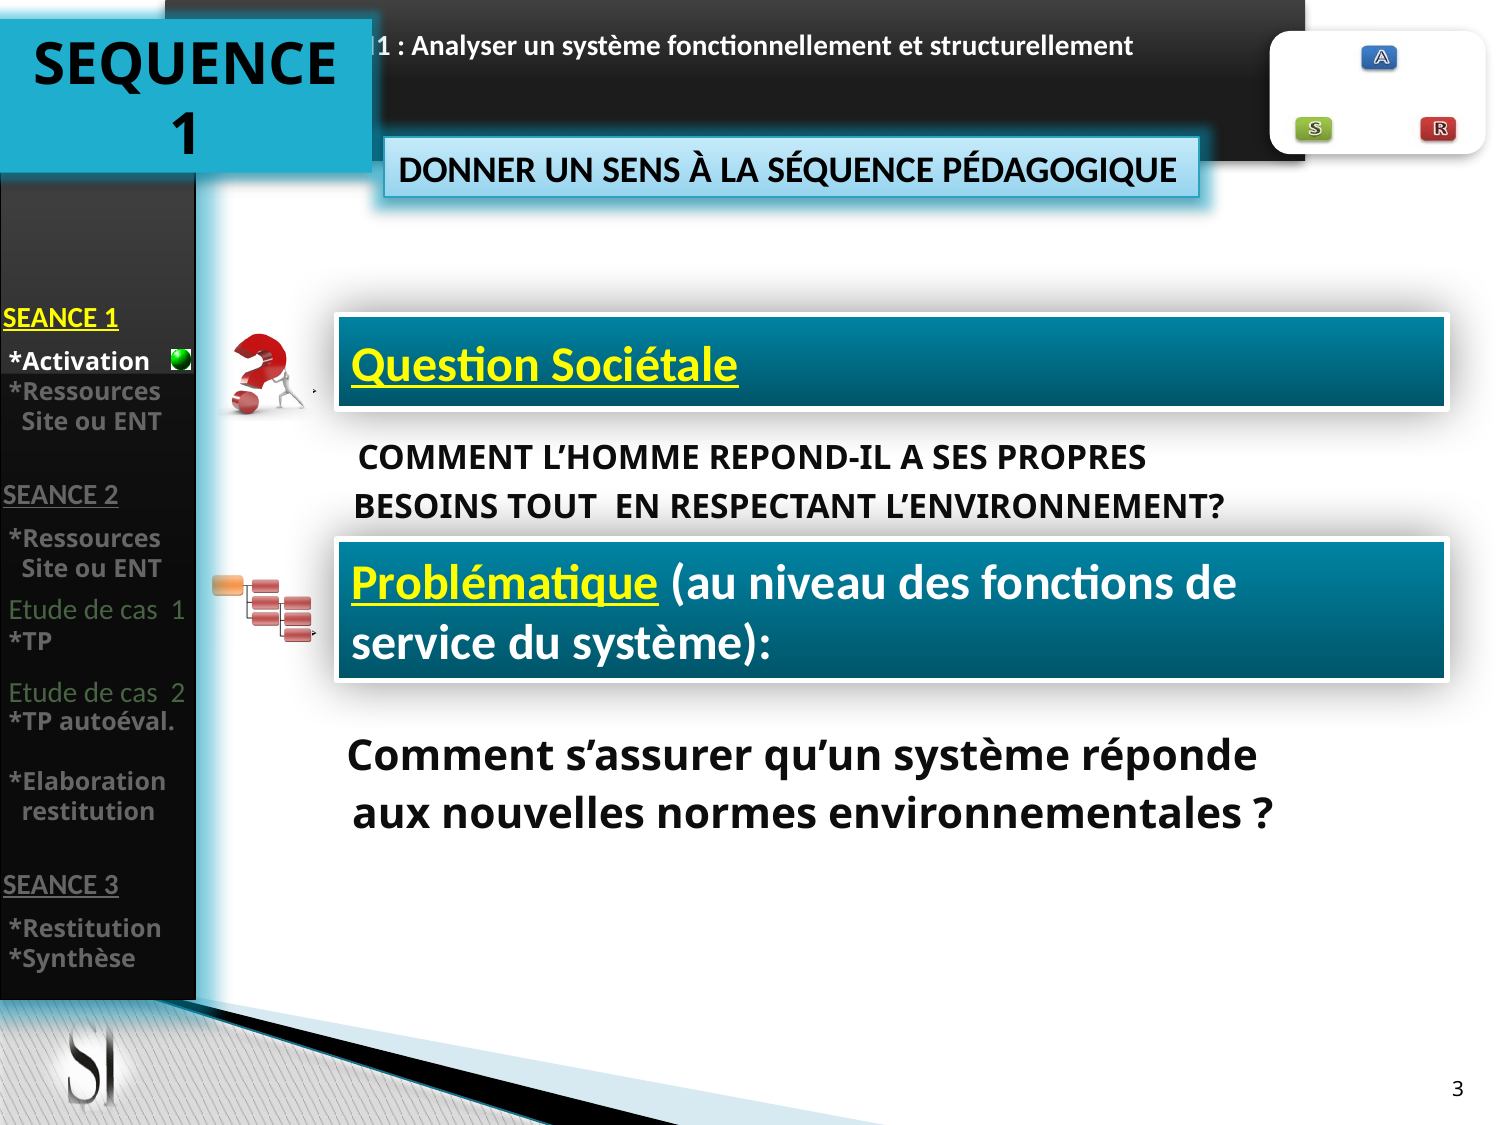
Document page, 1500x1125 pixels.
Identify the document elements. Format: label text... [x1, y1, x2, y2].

text_box Question Sociétale [336, 314, 1447, 409]
text_box CI1 : Analyser un système fonctionnellement et structurellement [384, 19, 1223, 69]
list Domaine ou Question Sociétale: COMMENT L’HOMME REPOND-IL A SES PROPRES BESOINS TOUT EN RESPECTANT L’ENVIRONNEMENT? Etablir une problématique au niveau des fonctions de service du système: Comment s’assurer qu’un système réponde aux nouvelles normes environnementales ? [265, 361, 1500, 846]
slide_number 3 [1418, 1051, 1479, 1112]
picture [219, 325, 314, 421]
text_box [0, 160, 219, 1012]
text_box [165, 0, 1306, 161]
picture [29, 1012, 154, 1125]
picture [1269, 30, 1486, 155]
text_box Problématique (au niveau des fonctions de service du système): [336, 538, 1447, 681]
picture [219, 573, 312, 646]
text_box SEQUENCE 1 [0, 19, 372, 173]
text_box DONNER UN SENS À LA SÉQUENCE PÉDAGOGIQUE [383, 136, 1200, 198]
picture [170, 349, 191, 370]
